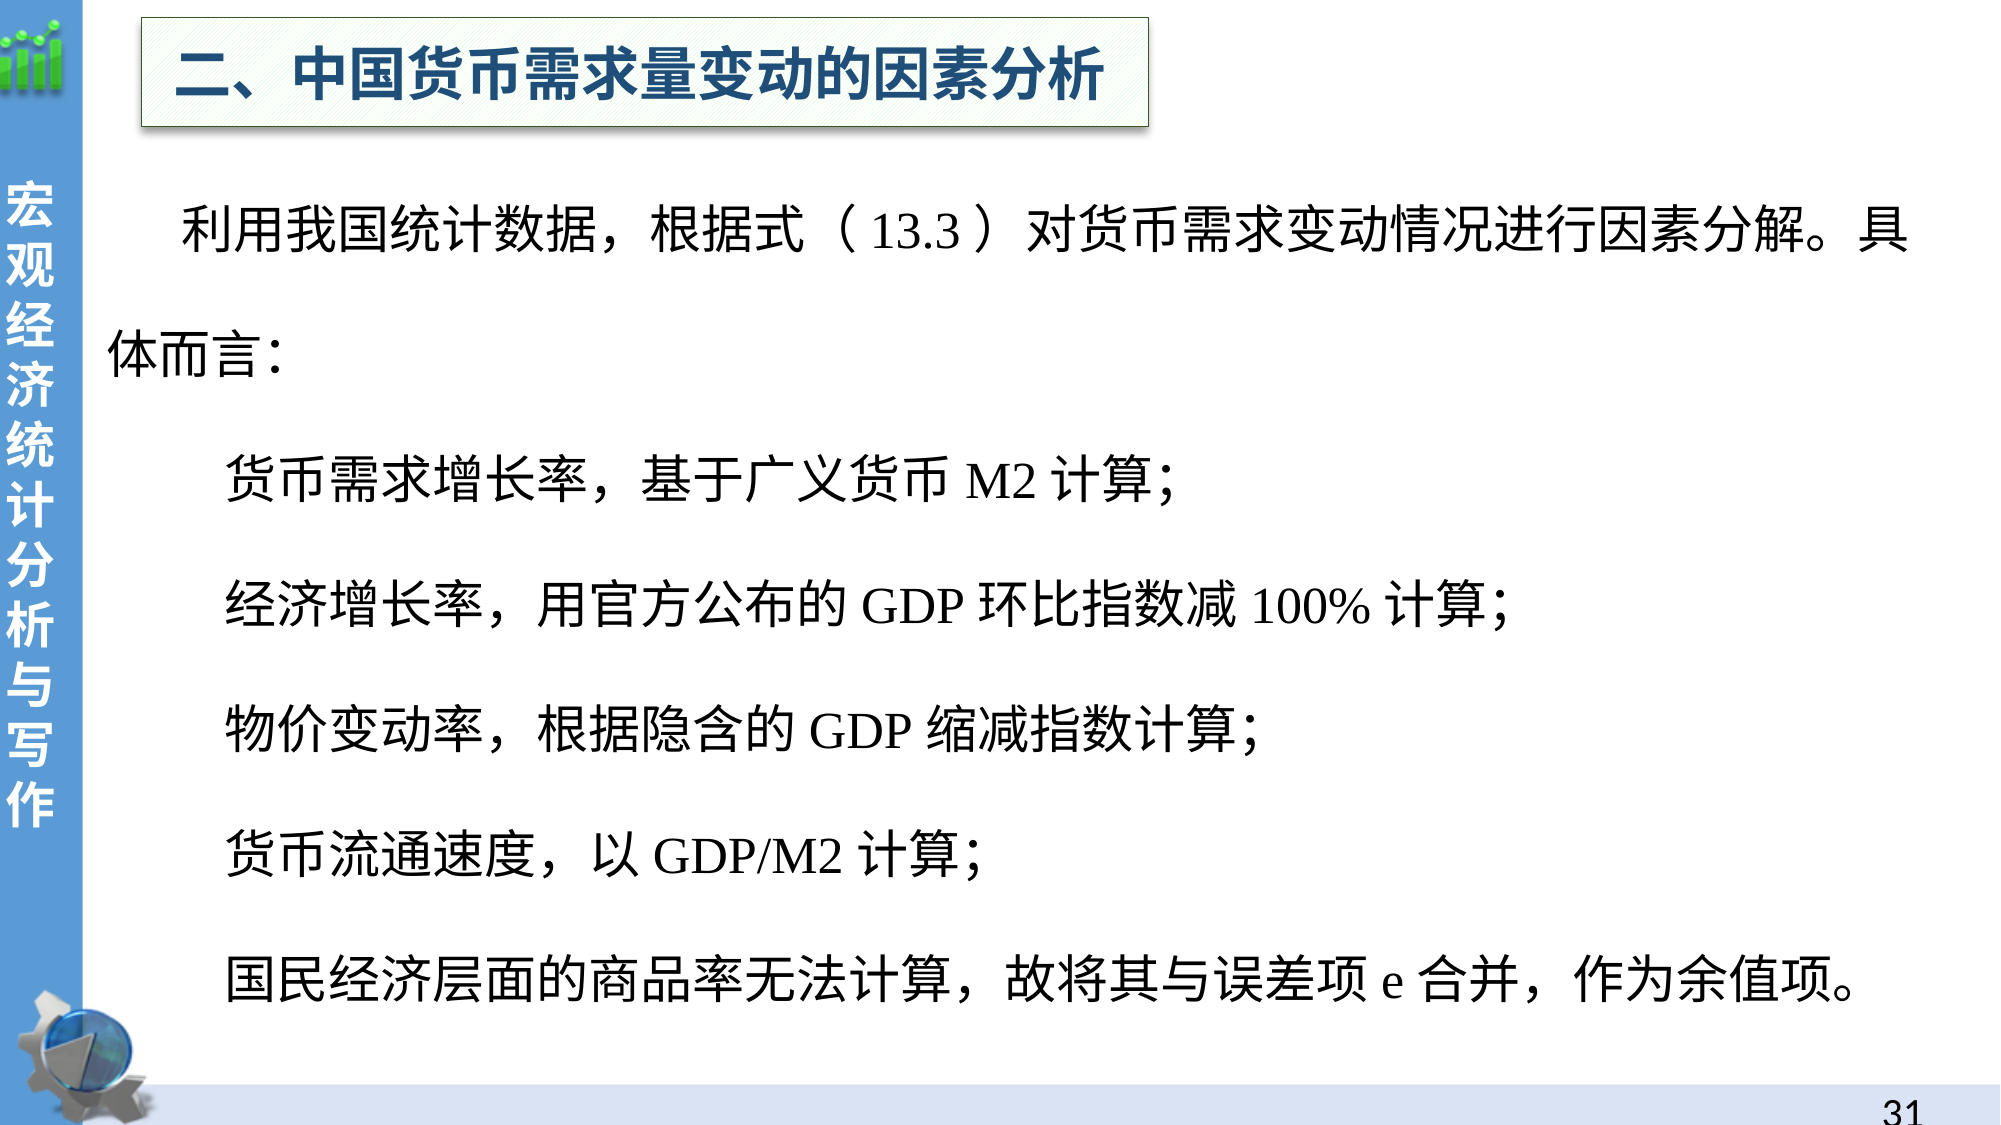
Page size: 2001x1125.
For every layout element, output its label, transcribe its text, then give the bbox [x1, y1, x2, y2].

picture [0, 0, 2001, 1125]
text_box 30 [1786, 1085, 1940, 1125]
text_box 二、中国货币需求量变动的因素分析 [141, 17, 1149, 126]
text_box 利用我国统计数据，根据式（13.3）对货币需求变动情况进行因素分解。具体而言： 货币需求增长率，基于广义货币M2计算； 经济增长率，用官方公布的GDP环比指数减100%计算； 物价变动率，根据隐含的GDP缩减指数计算； 货币流通速度，以GDP/M2计算； 国民经济层面的商品率无法计算，故将其与误差项e合并，作为余值项。 [91, 126, 1940, 1016]
